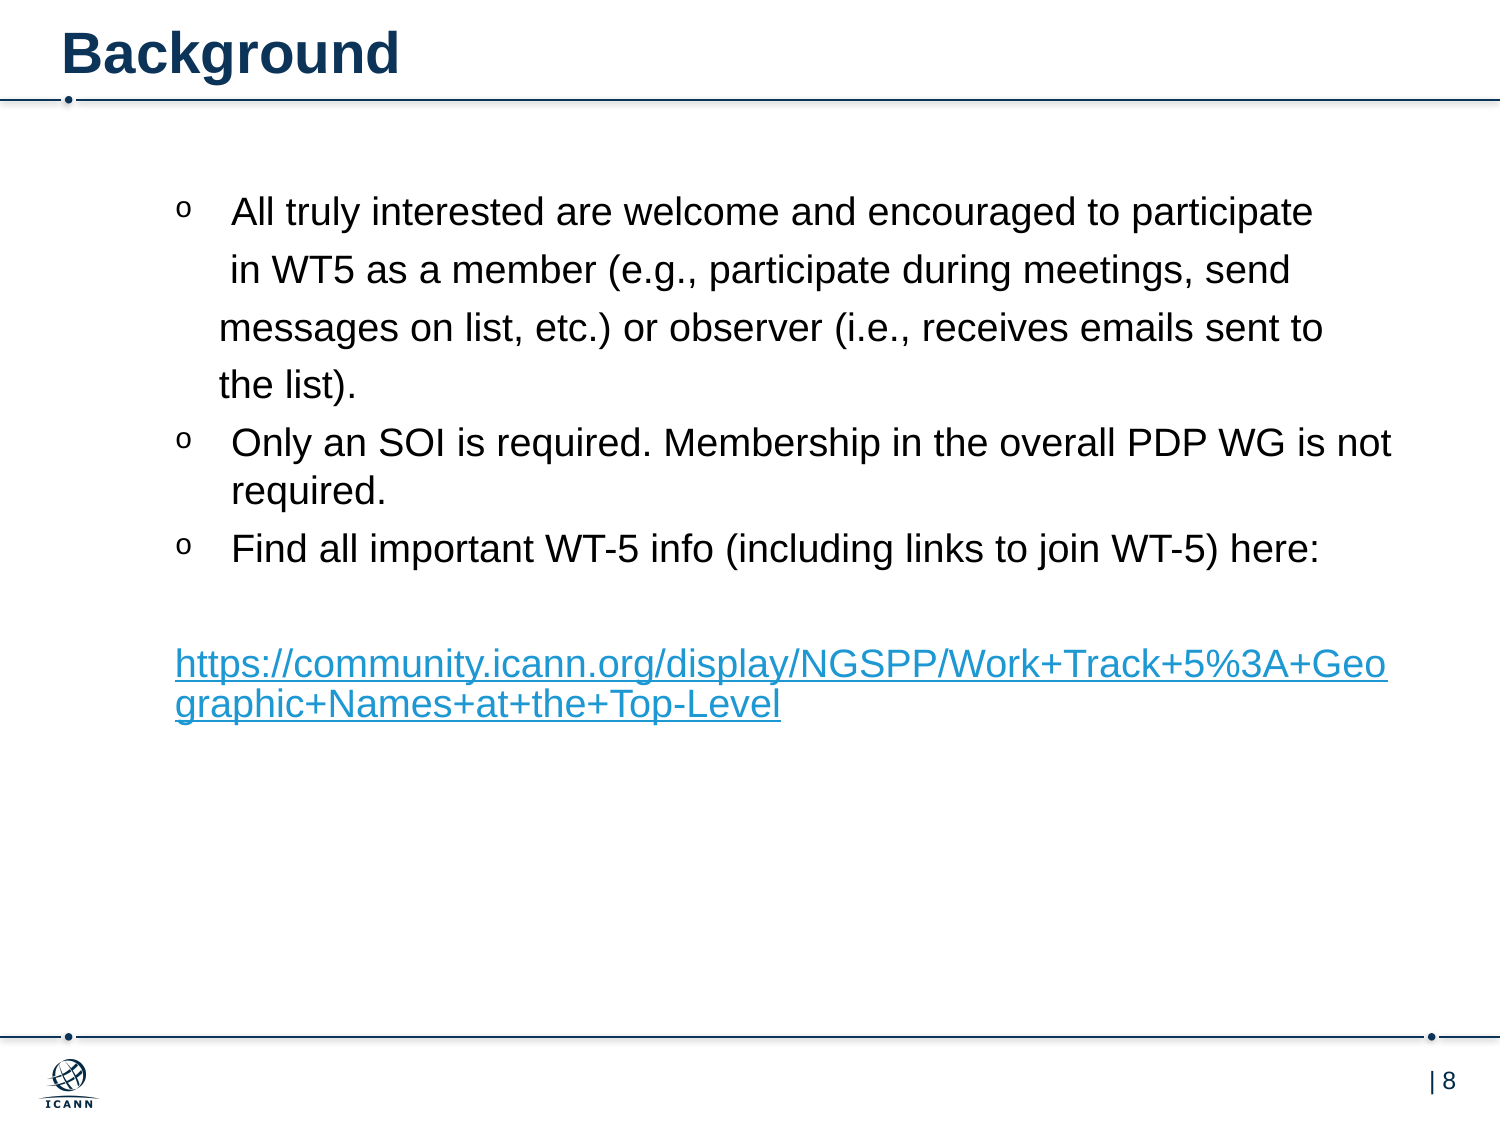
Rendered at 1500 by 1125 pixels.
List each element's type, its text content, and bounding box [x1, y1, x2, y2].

list All truly interested are welcome and encouraged to participate in WT5 as a member (e.g., participate during meetings, send messages on list, etc.) or observer (i.e., receives emails sent to the list). Only an SOI is required. Membership in the overall PDP WG is not required. Find all important WT-5 info (including links to join WT-5) here: https://community.icann.org/display/NGSPP/Work+Track+5%3A+Geographic+Names+at+the+Top-Level [99, 127, 1398, 992]
picture [38, 1059, 100, 1108]
title Background [61, 7, 1376, 82]
